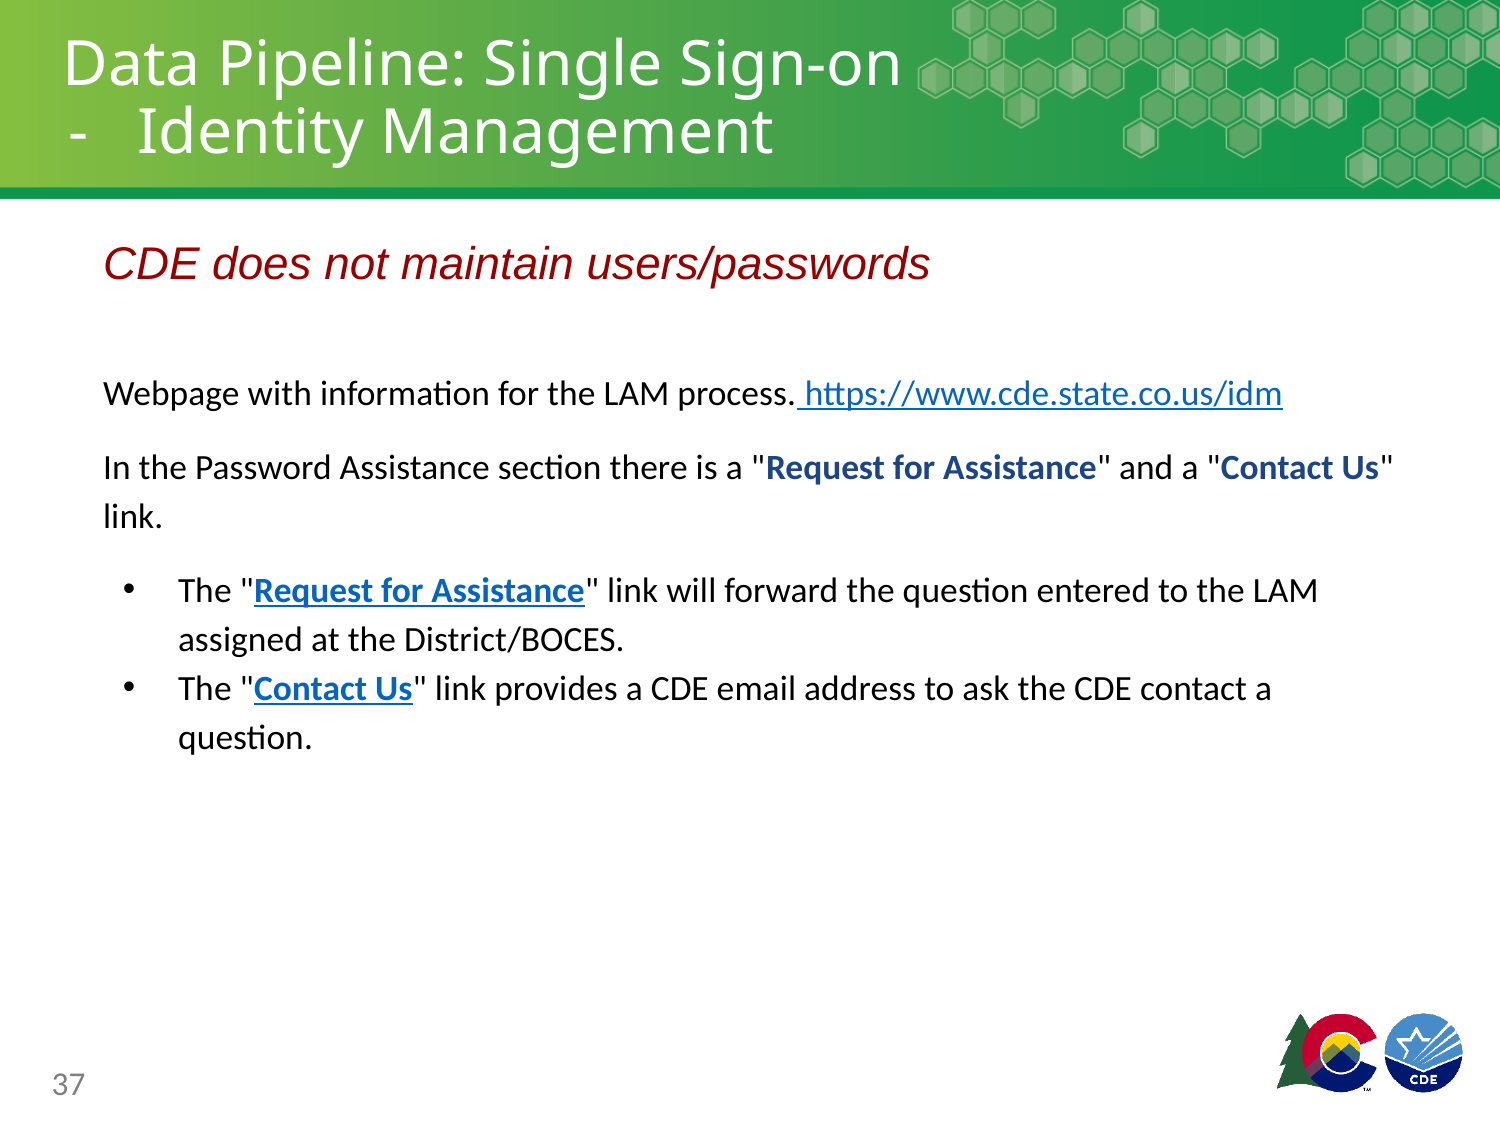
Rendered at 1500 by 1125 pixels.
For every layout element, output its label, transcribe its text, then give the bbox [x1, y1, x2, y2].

slide_number 37 [36, 1054, 375, 1115]
picture [1275, 1012, 1463, 1093]
picture [0, 0, 1500, 200]
title Data Pipeline: Single Sign-on Identity Management [62, 31, 1080, 187]
list CDE does not maintain users/passwords Webpage with information for the LAM process. https://www.cde.state.co.us/idm In the Password Assistance section there is a "Request for Assistance" and a "Contact Us" link. The "Request for Assistance" link will forward the question entered to the LAM assigned at the District/BOCES. The "Contact Us" link provides a CDE email address to ask the CDE contact a question. [103, 239, 1414, 1002]
